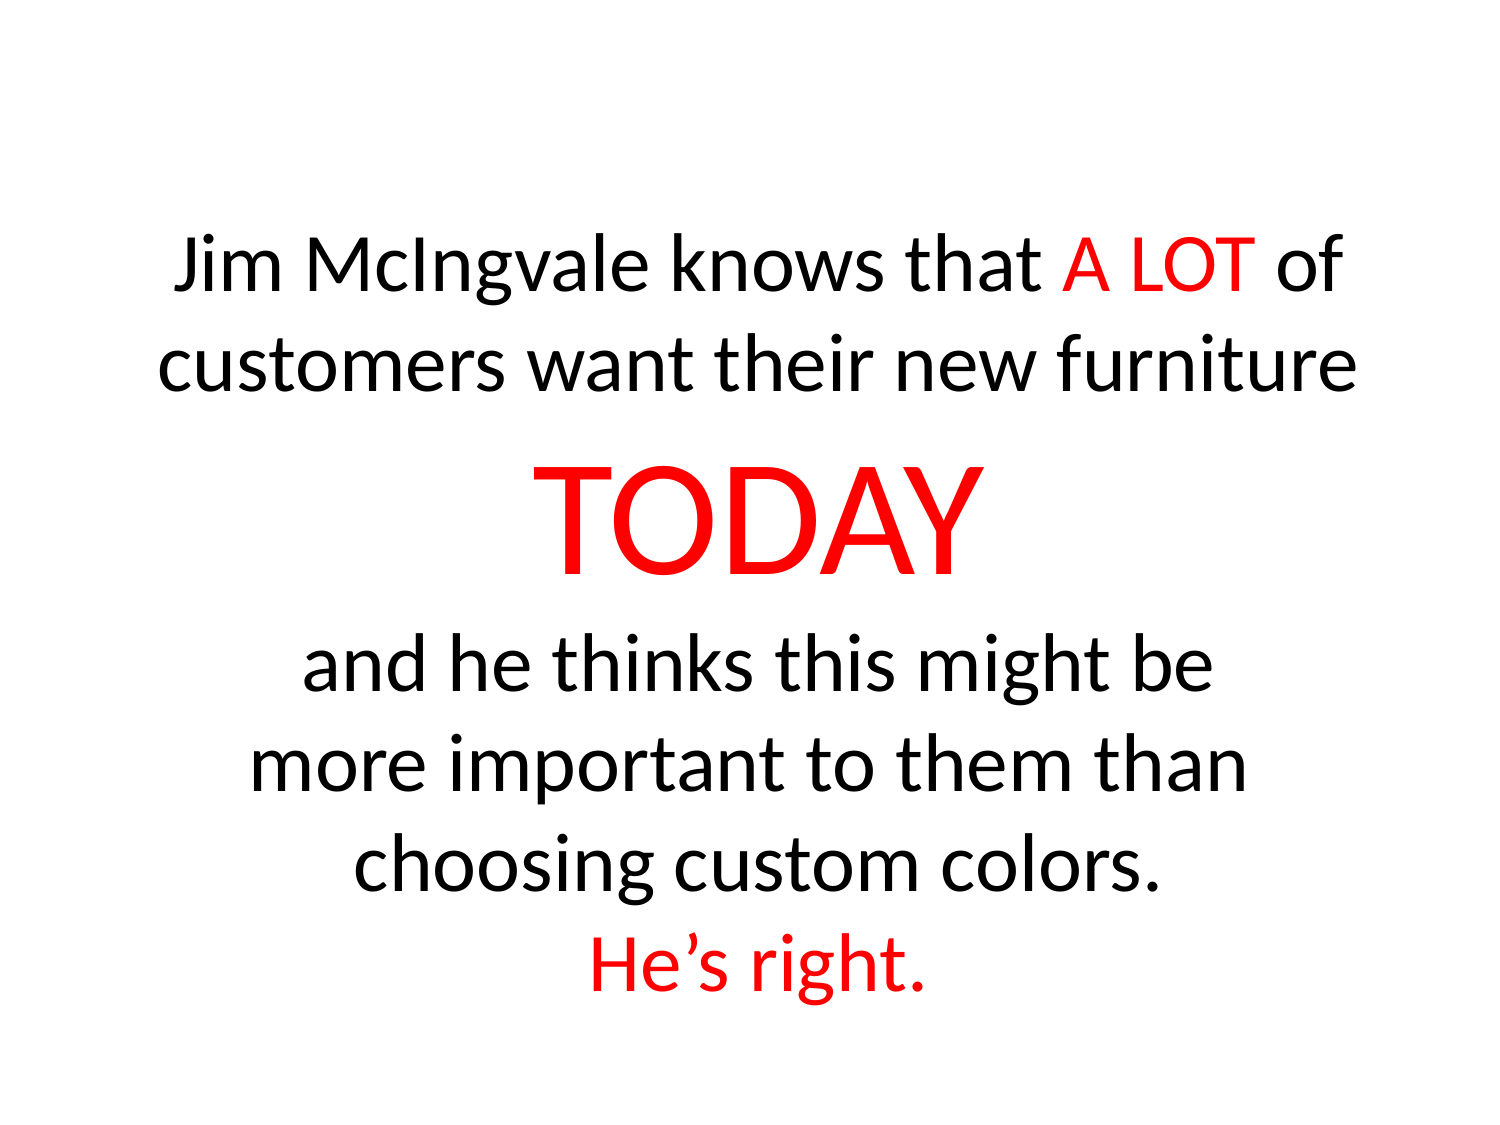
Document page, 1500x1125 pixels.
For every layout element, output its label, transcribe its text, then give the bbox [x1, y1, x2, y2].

text_box Jim McIngvale knows that A LOT of customers want their new furniture TODAY and he thinks this might be more important to them than choosing custom colors. He’s right. [56, 200, 1461, 1016]
